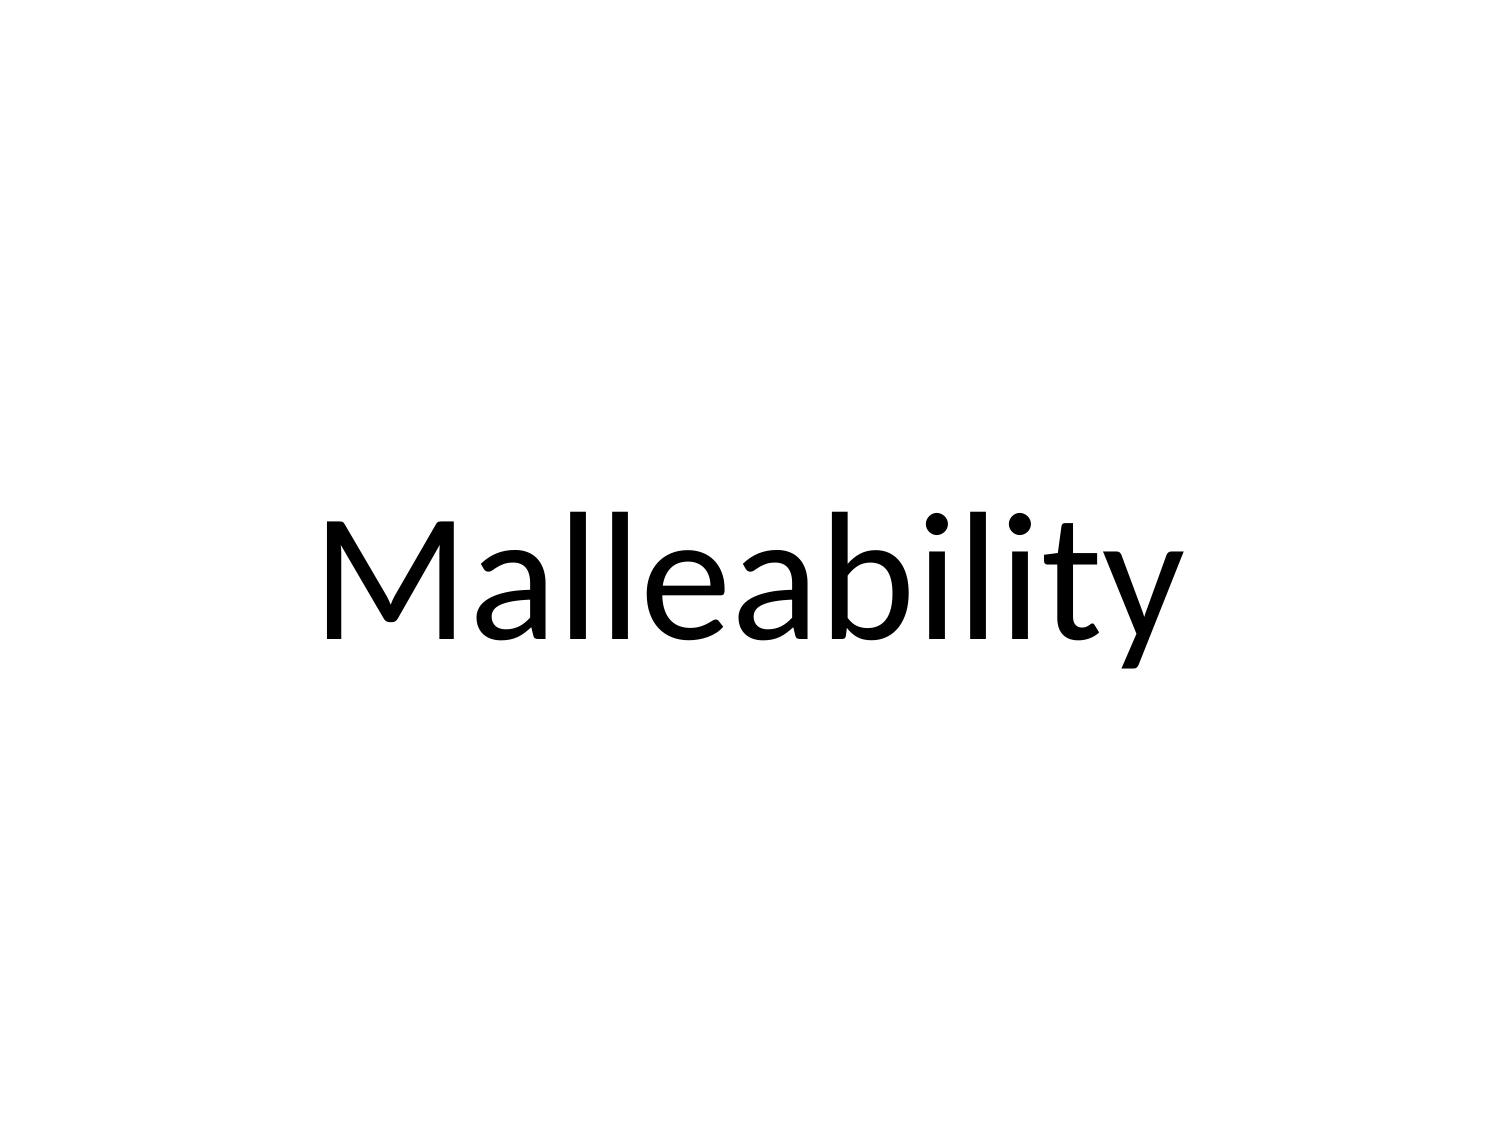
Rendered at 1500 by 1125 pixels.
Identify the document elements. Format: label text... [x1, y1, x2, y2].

title Malleability [75, 45, 1425, 1088]
